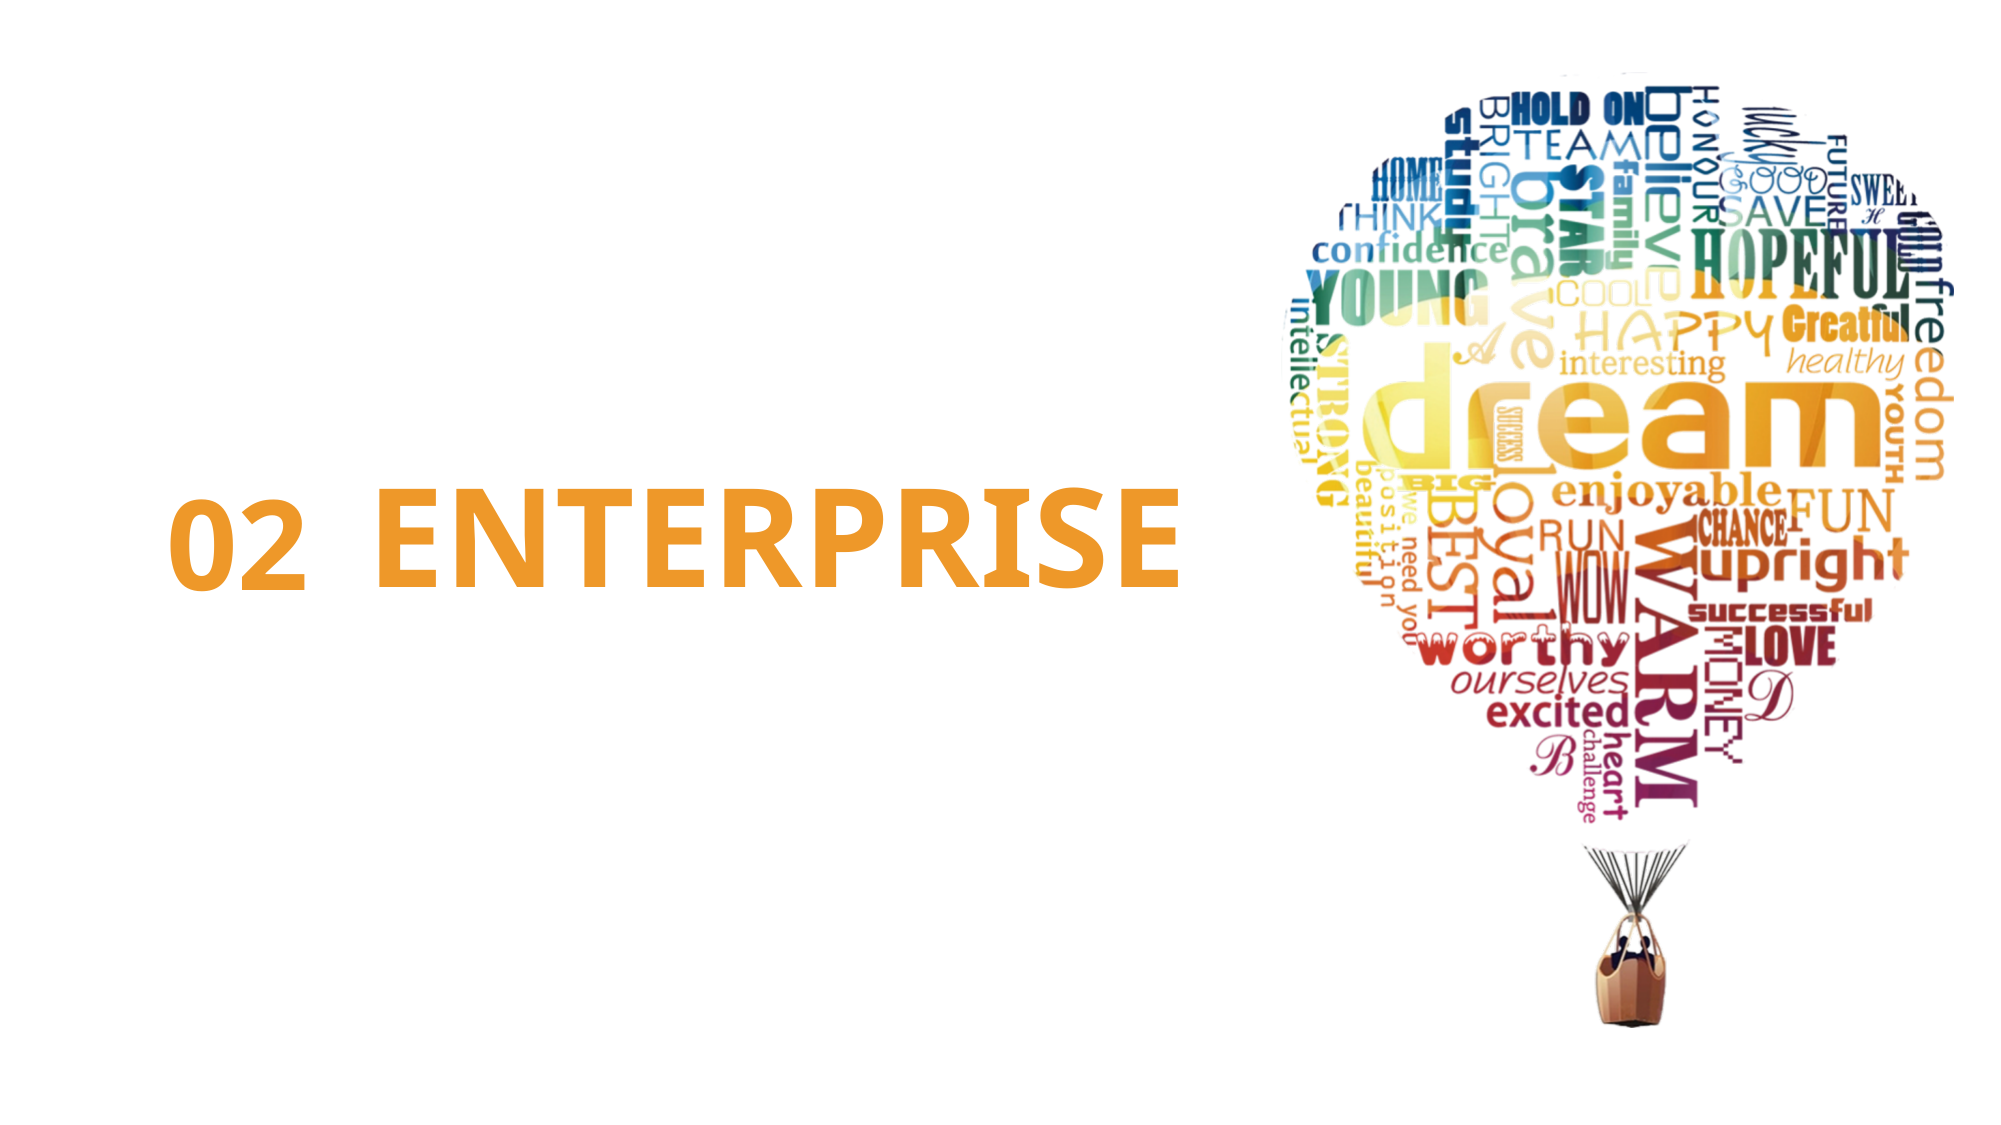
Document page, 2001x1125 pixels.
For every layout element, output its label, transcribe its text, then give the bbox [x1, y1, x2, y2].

picture [1281, 72, 1954, 1028]
text_box ENTERPRISE [352, 442, 1202, 623]
text_box 02 [151, 457, 364, 623]
